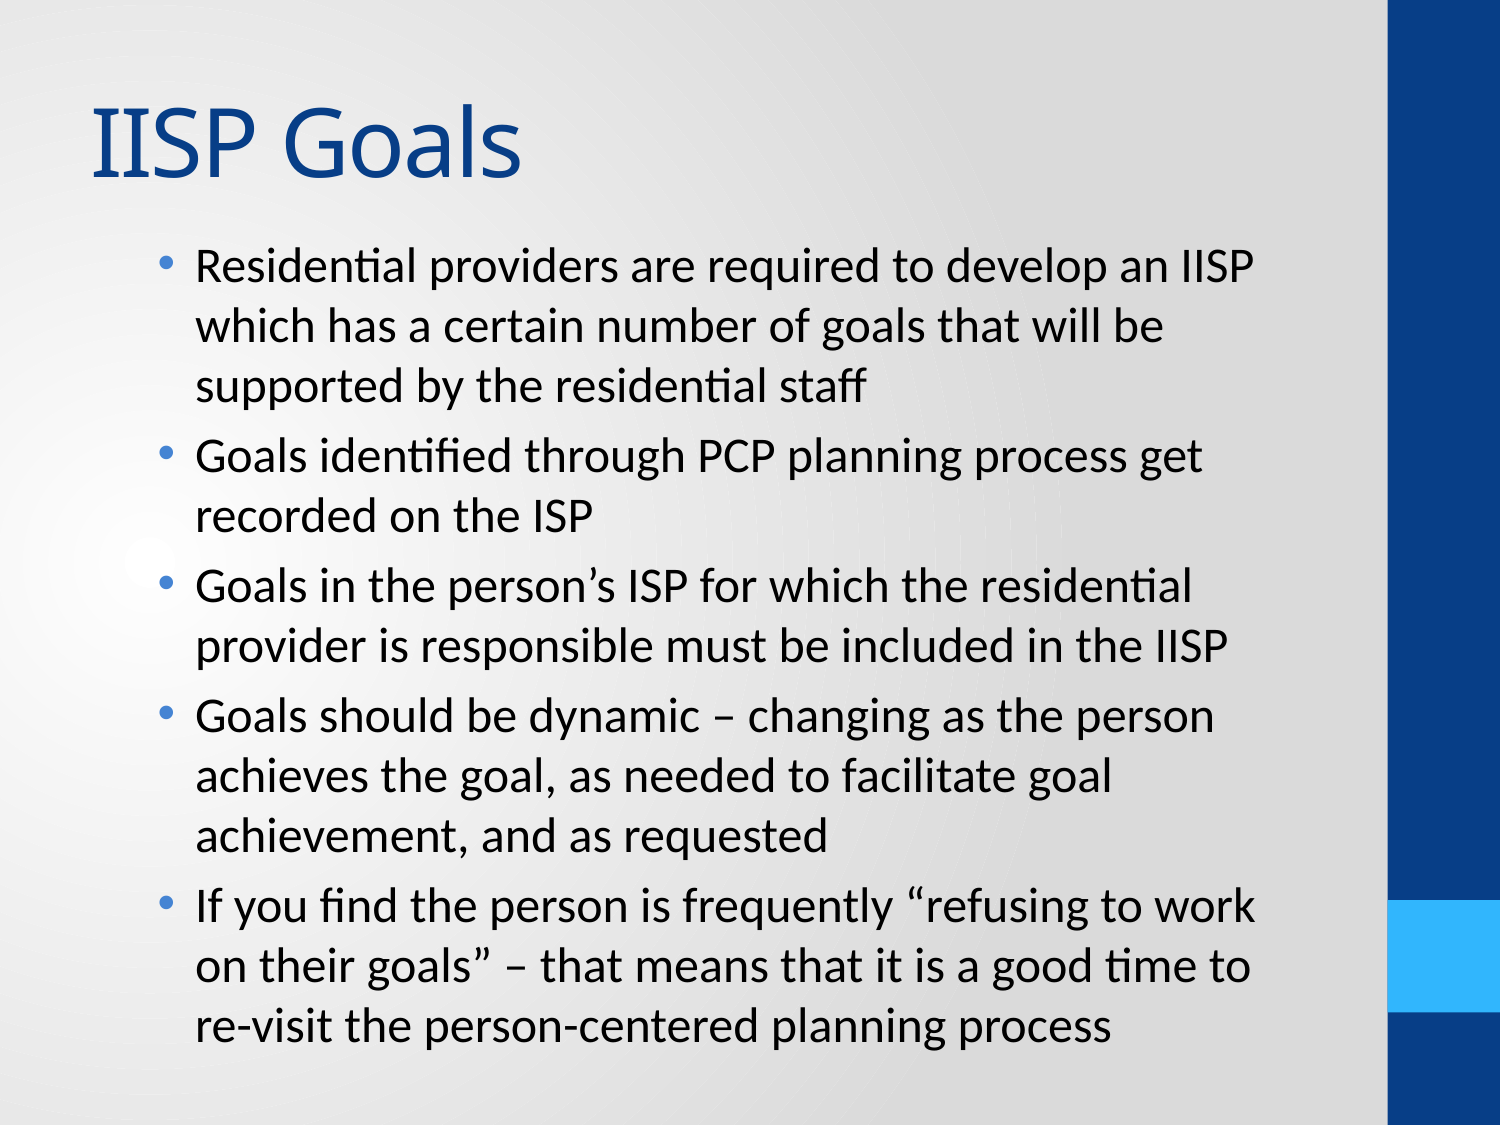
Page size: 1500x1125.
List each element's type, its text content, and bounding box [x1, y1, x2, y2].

list Residential providers are required to develop an IISP which has a certain number of goals that will be supported by the residential staff Goals identified through PCP planning process get recorded on the ISP Goals in the person’s ISP for which the residential provider is responsible must be included in the IISP Goals should be dynamic – changing as the person achieves the goal, as needed to facilitate goal achievement, and as requested If you find the person is frequently “refusing to work on their goals” – that means that it is a good time to re-visit the person-centered planning process [75, 224, 1325, 1013]
title IISP Goals [75, 45, 1325, 224]
